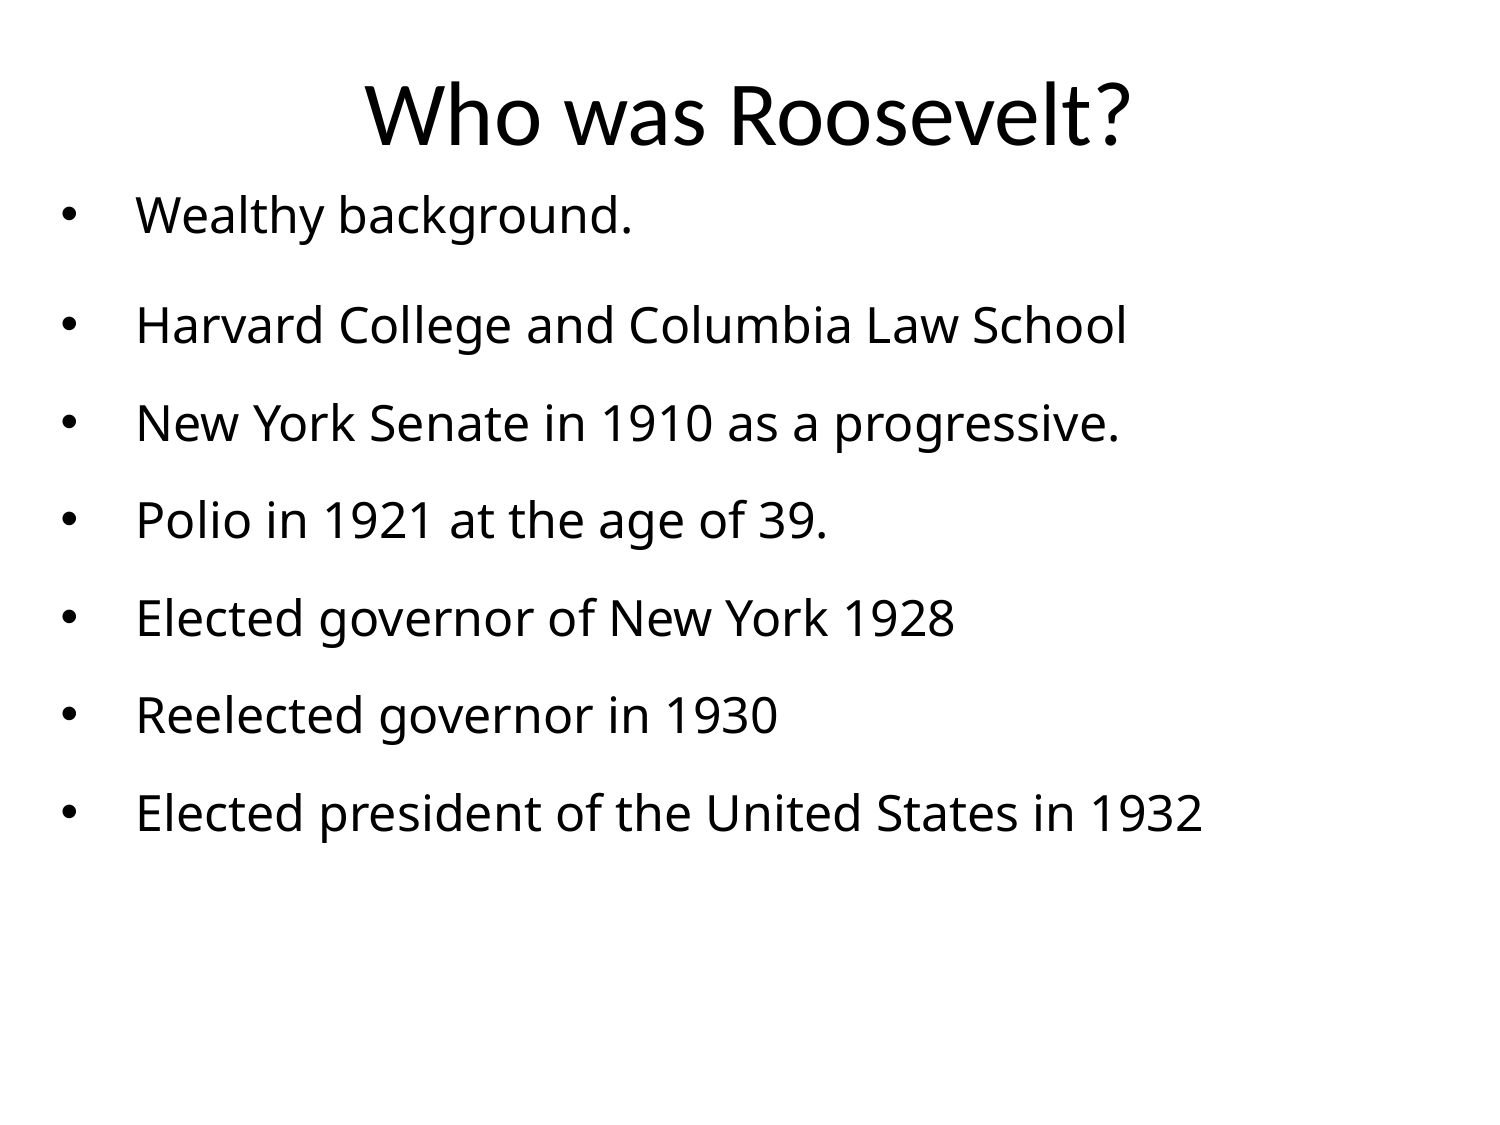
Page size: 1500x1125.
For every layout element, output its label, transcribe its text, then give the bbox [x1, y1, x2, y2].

title Who was Roosevelt? [75, 45, 1425, 173]
list Wealthy background. Harvard College and Columbia Law School New York Senate in 1910 as a progressive. Polio in 1921 at the age of 39. Elected governor of New York 1928 Reelected governor in 1930 Elected president of the United States in 1932 [45, 176, 1469, 849]
